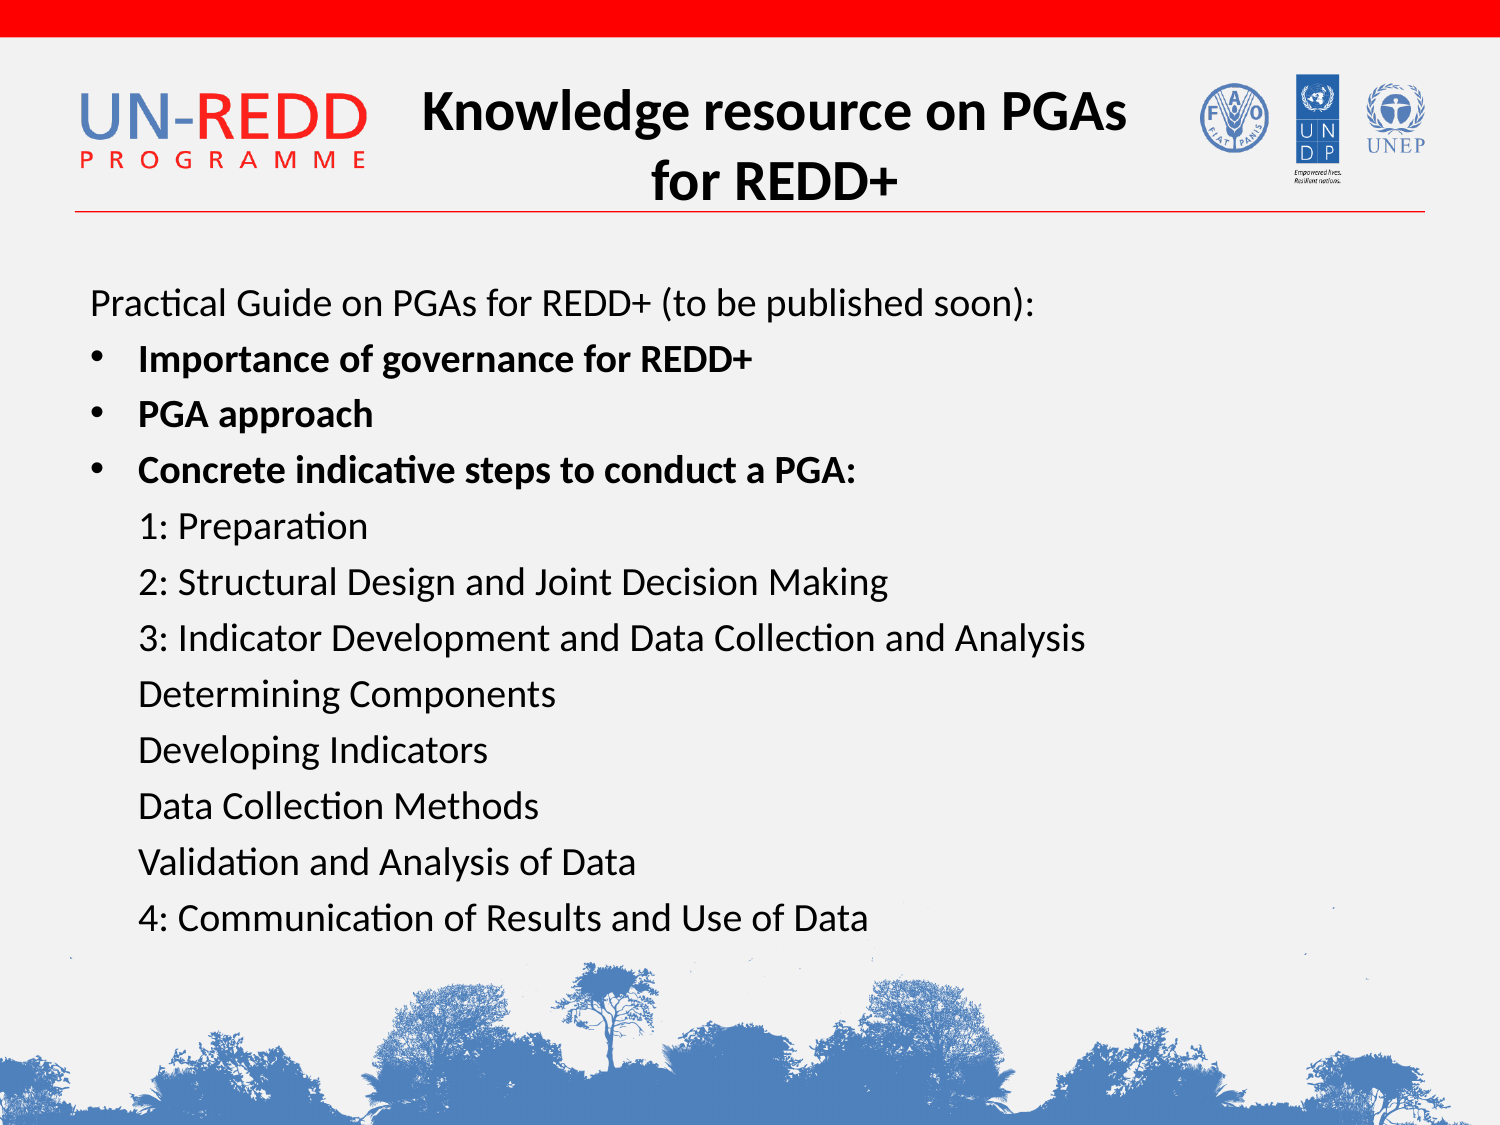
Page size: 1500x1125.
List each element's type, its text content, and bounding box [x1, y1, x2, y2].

title Knowledge resource on PGAs for REDD+ [375, 64, 1175, 212]
list Practical Guide on PGAs for REDD+ (to be published soon): Importance of governance for REDD+ PGA approach Concrete indicative steps to conduct a PGA: 1: Preparation 2: Structural Design and Joint Decision Making 3: Indicator Development and Data Collection and Analysis Determining Components Developing Indicators Data Collection Methods Validation and Analysis of Data 4: Communication of Results and Use of Data [75, 212, 1425, 1005]
picture [1200, 74, 1425, 193]
picture [75, 83, 375, 174]
picture [0, 821, 1500, 1125]
